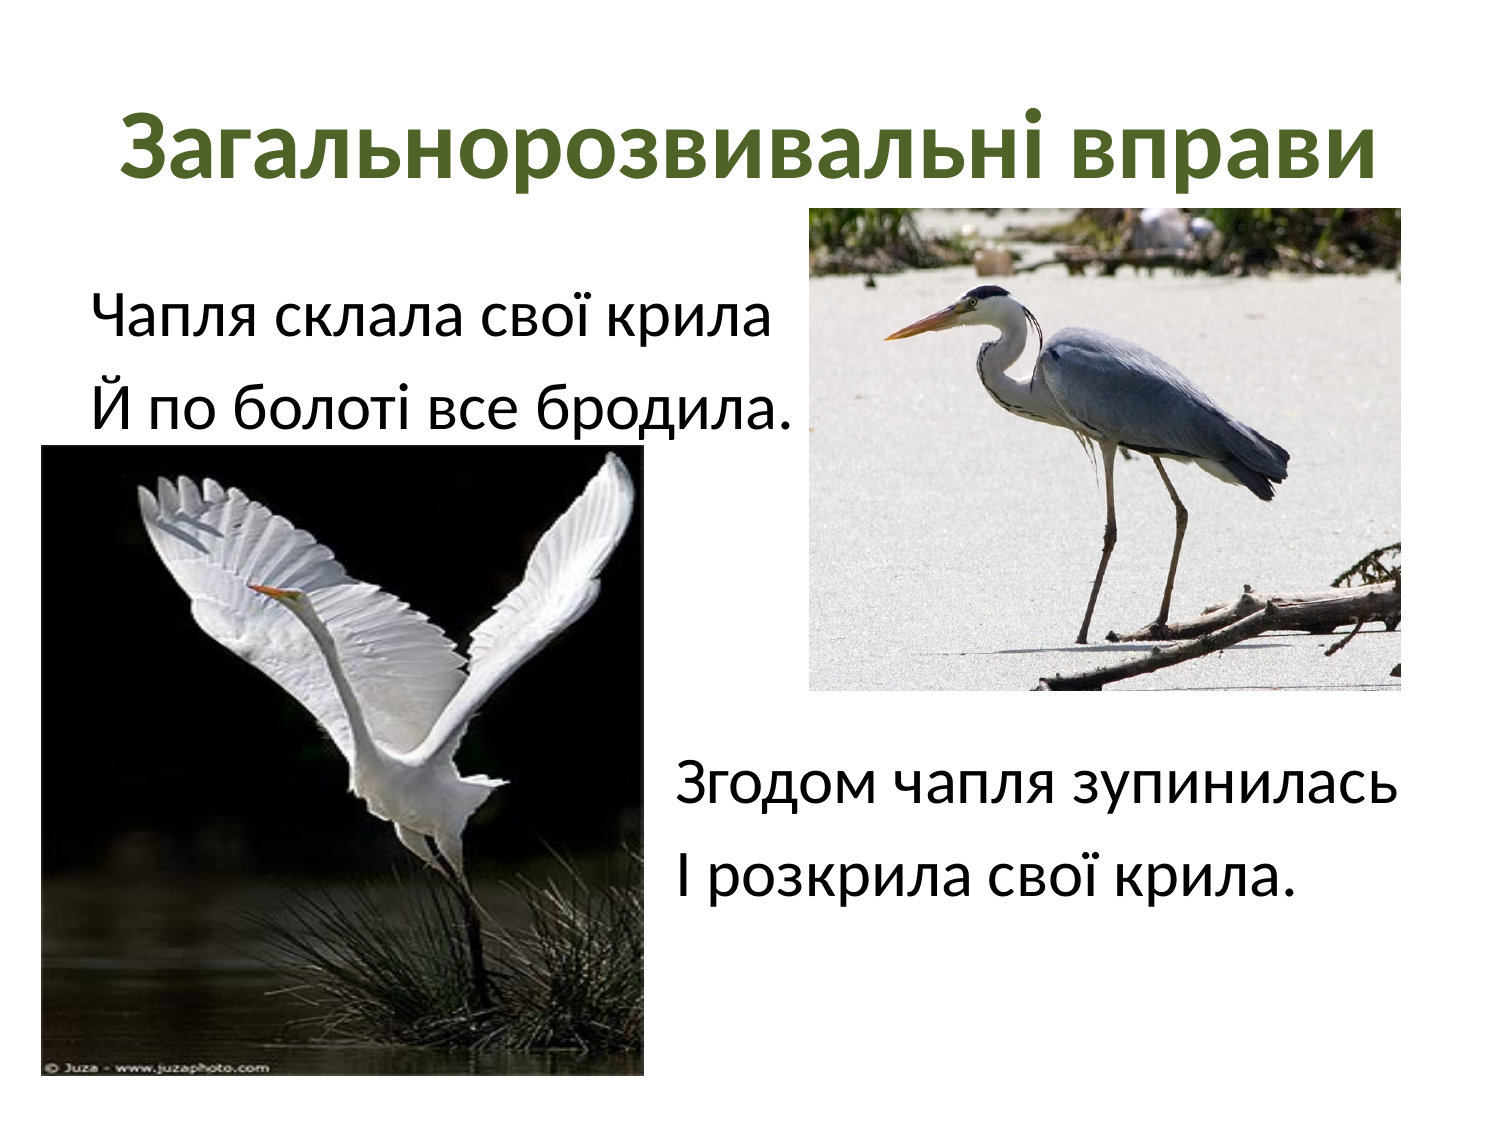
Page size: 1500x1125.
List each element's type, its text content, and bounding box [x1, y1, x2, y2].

picture [41, 445, 644, 1077]
title Загальнорозвивальні вправи [75, 45, 1425, 233]
picture [808, 207, 1401, 691]
list Чапля склала свої крила Й по болоті все бродила. Згодом чапля зупинилась І розкрила свої крила. [75, 262, 1425, 1005]
